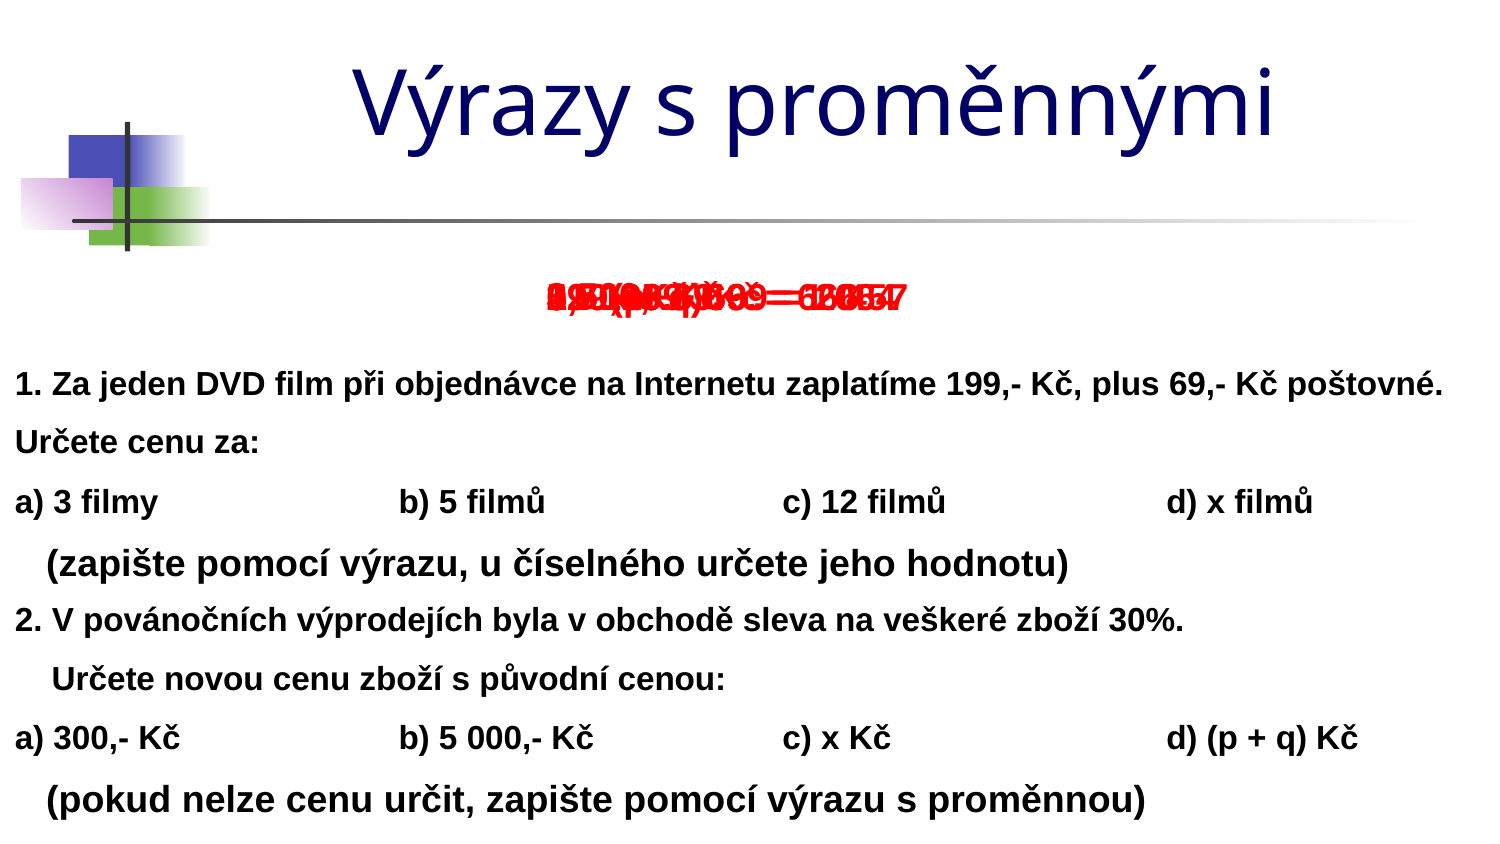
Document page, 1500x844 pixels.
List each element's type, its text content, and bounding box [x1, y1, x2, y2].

text_box 2. V povánočních výprodejích byla v obchodě sleva na veškeré zboží 30%. [0, 592, 1499, 646]
text_box b) 5 filmů [383, 472, 603, 528]
text_box d) x filmů [1151, 472, 1370, 528]
text_box c) 12 filmů [767, 472, 1020, 528]
text_box 1. Za jeden DVD film při objednávce na Internetu zaplatíme 199,- Kč, plus 69,- Kč poštovné. [0, 354, 1499, 409]
title Výrazy s proměnnými [129, 8, 1500, 189]
text_box c) x Kč [767, 708, 1020, 764]
text_box (zapište pomocí výrazu, u číselného určete jeho hodnotu) [0, 531, 1500, 592]
text_box Určete novou cenu zboží s původní cenou: [0, 649, 1499, 705]
text_box b) 5 000,- Kč [383, 708, 668, 764]
text_box 199x + 69 [792, 265, 815, 326]
text_box d) (p + q) Kč [1151, 708, 1406, 764]
text_box 0,7·(p+q) Kč [531, 265, 792, 326]
text_box = 2 457 [815, 265, 1052, 326]
text_box a) 3 filmy [0, 472, 219, 528]
text_box (pokud nelze cenu určit, zapište pomocí výrazu s proměnnou) [0, 767, 1500, 828]
text_box Určete cenu za: [0, 413, 1499, 468]
text_box a) 300,- Kč [0, 708, 219, 764]
